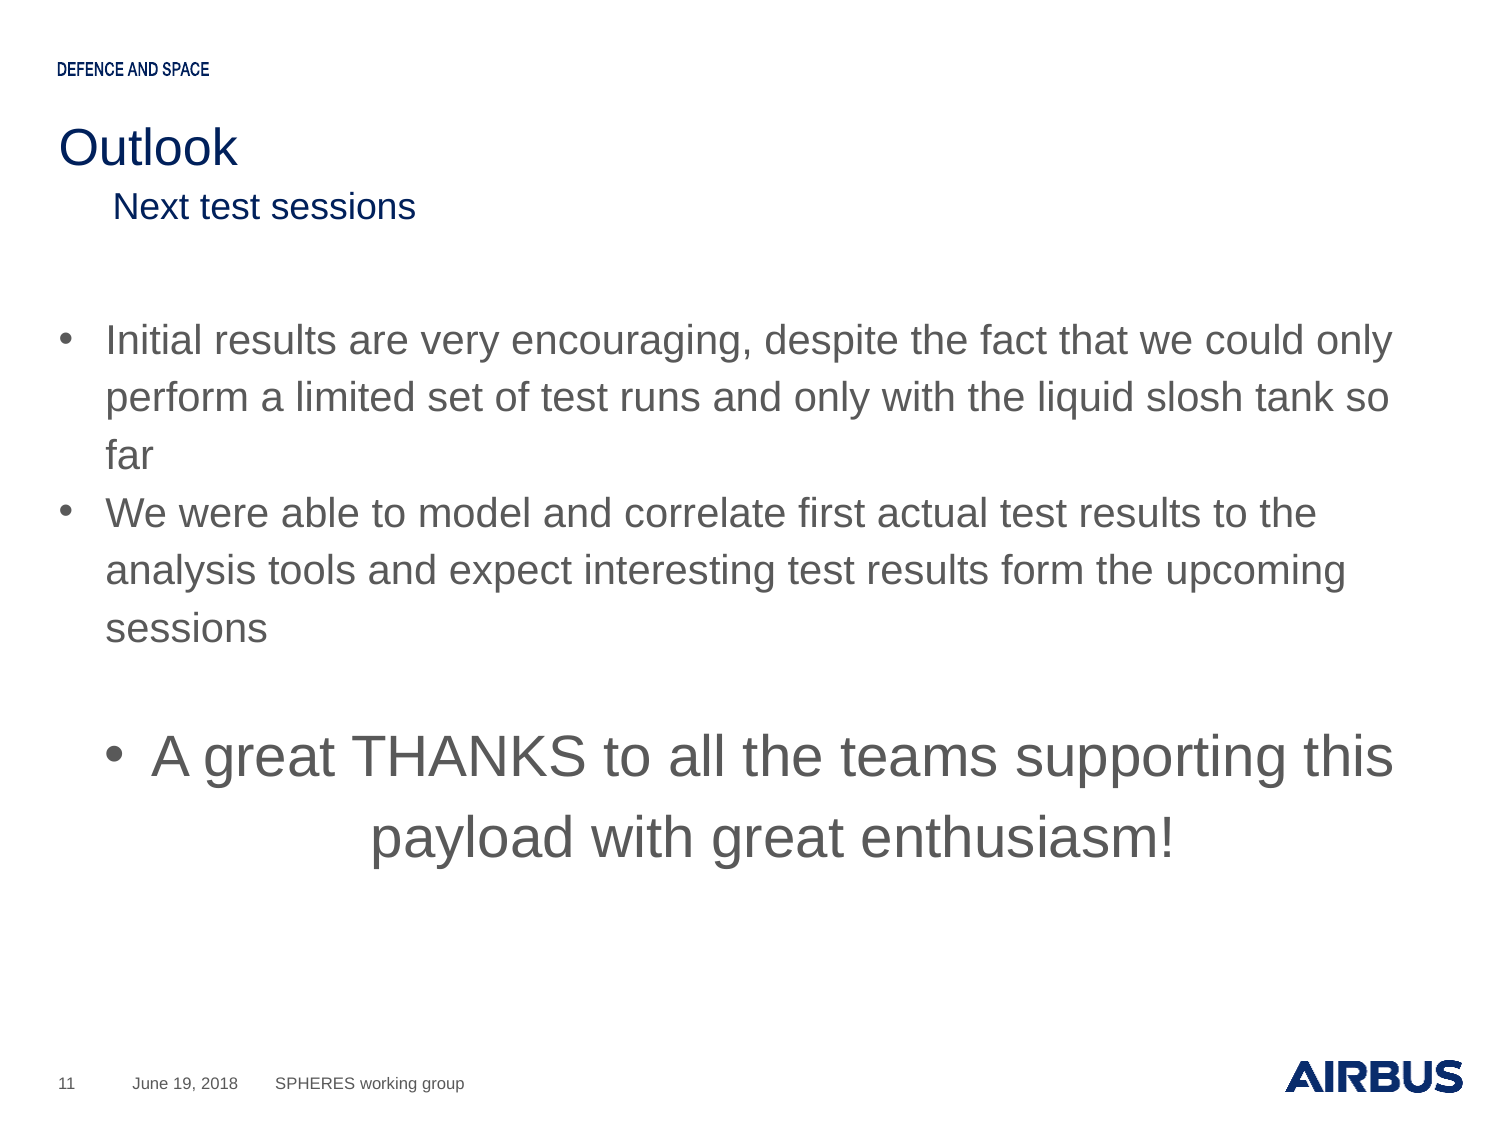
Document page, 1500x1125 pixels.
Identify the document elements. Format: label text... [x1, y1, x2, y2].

slide_number 11 [58, 1057, 95, 1093]
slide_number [95, 1057, 239, 1093]
footer SPHERES working group [275, 1057, 1263, 1093]
picture [1282, 1057, 1465, 1095]
list Initial results are very encouraging, despite the fact that we could only perform a limited set of test runs and only with the liquid slosh tank so far We were able to model and correlate first actual test results to the analysis tools and expect interesting test results form the upcoming sessions A great THANKS to all the teams supporting this payload with great enthusiasm! [58, 305, 1442, 1010]
list Next test sessions [112, 174, 1163, 238]
title Outlook [58, 107, 1442, 252]
